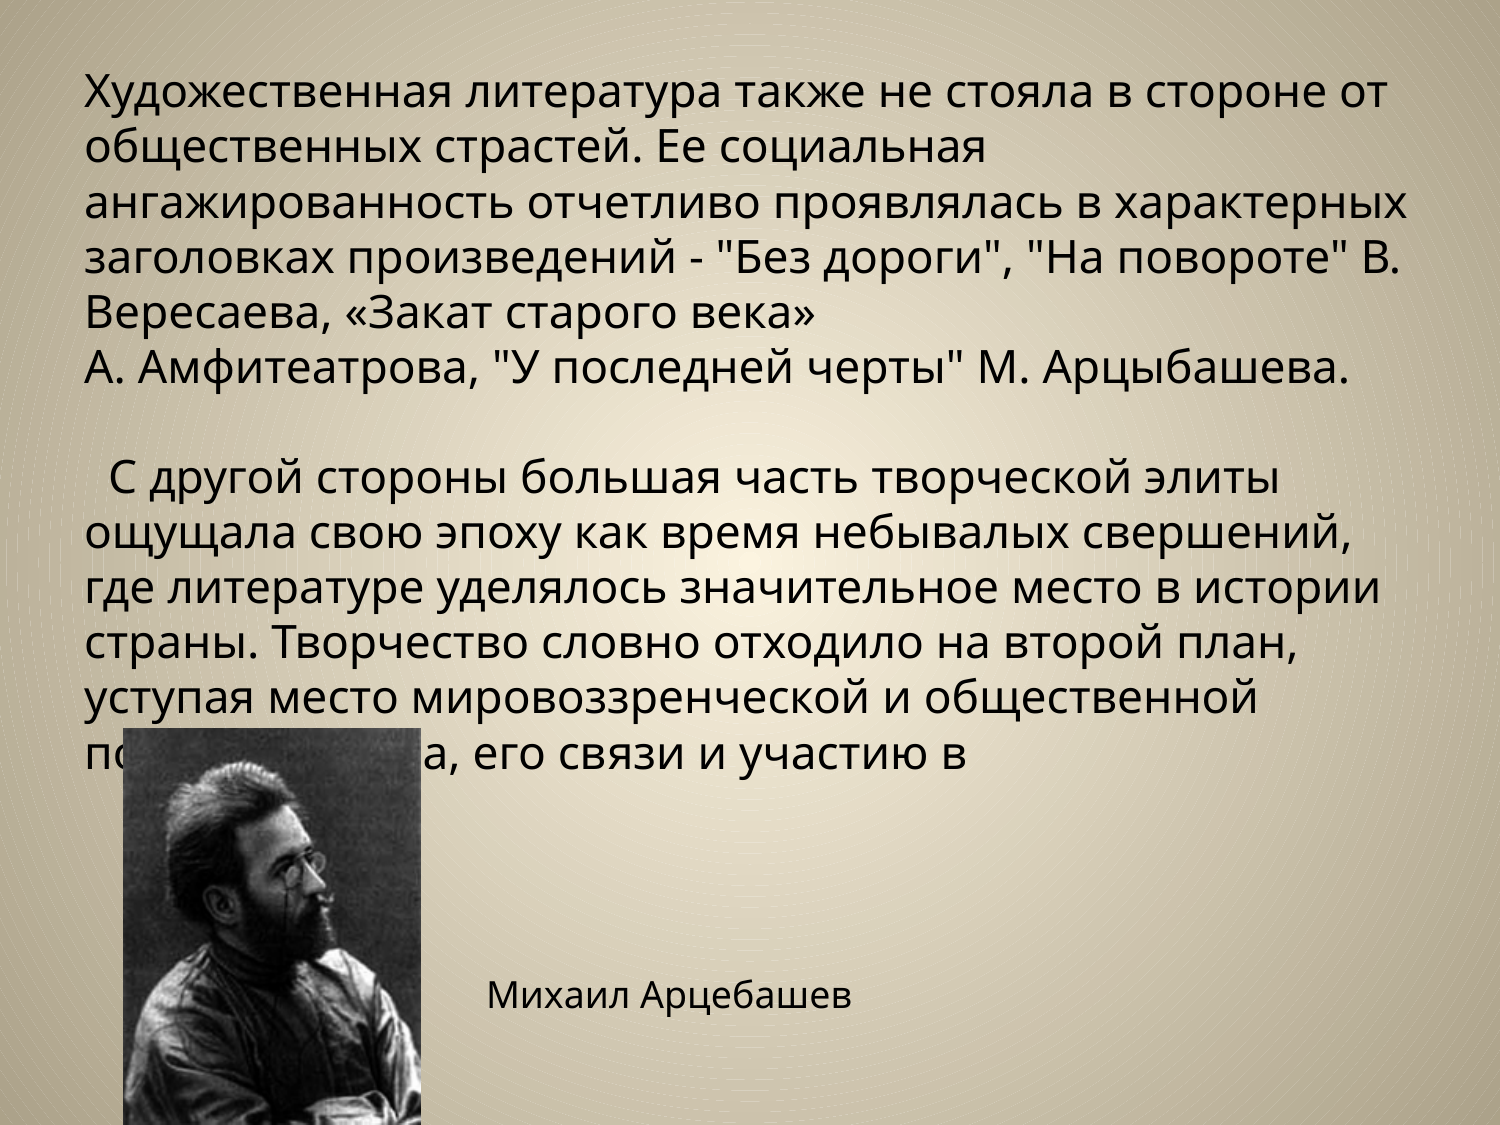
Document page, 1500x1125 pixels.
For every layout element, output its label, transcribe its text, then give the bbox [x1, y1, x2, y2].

text_box Михаил Арцебашев [471, 964, 868, 1024]
list Художественная литература также не стояла в стороне от общественных страстей. Ее социальная ангажированность отчетливо проявлялась в характерных заголовках произведений - "Без дороги", "На повороте" В. Вересаева, «Закат старого века» А. Амфитеатрова, "У последней черты" М. Арцыбашева. С другой стороны большая часть творческой элиты ощущала свою эпоху как время небывалых свершений, где литературе уделялось значительное место в истории страны. Творчество словно отходило на второй план, уступая место мировоззренческой и общественной позиции автора, его связи и участию в [76, 54, 1427, 797]
picture [123, 728, 421, 1125]
